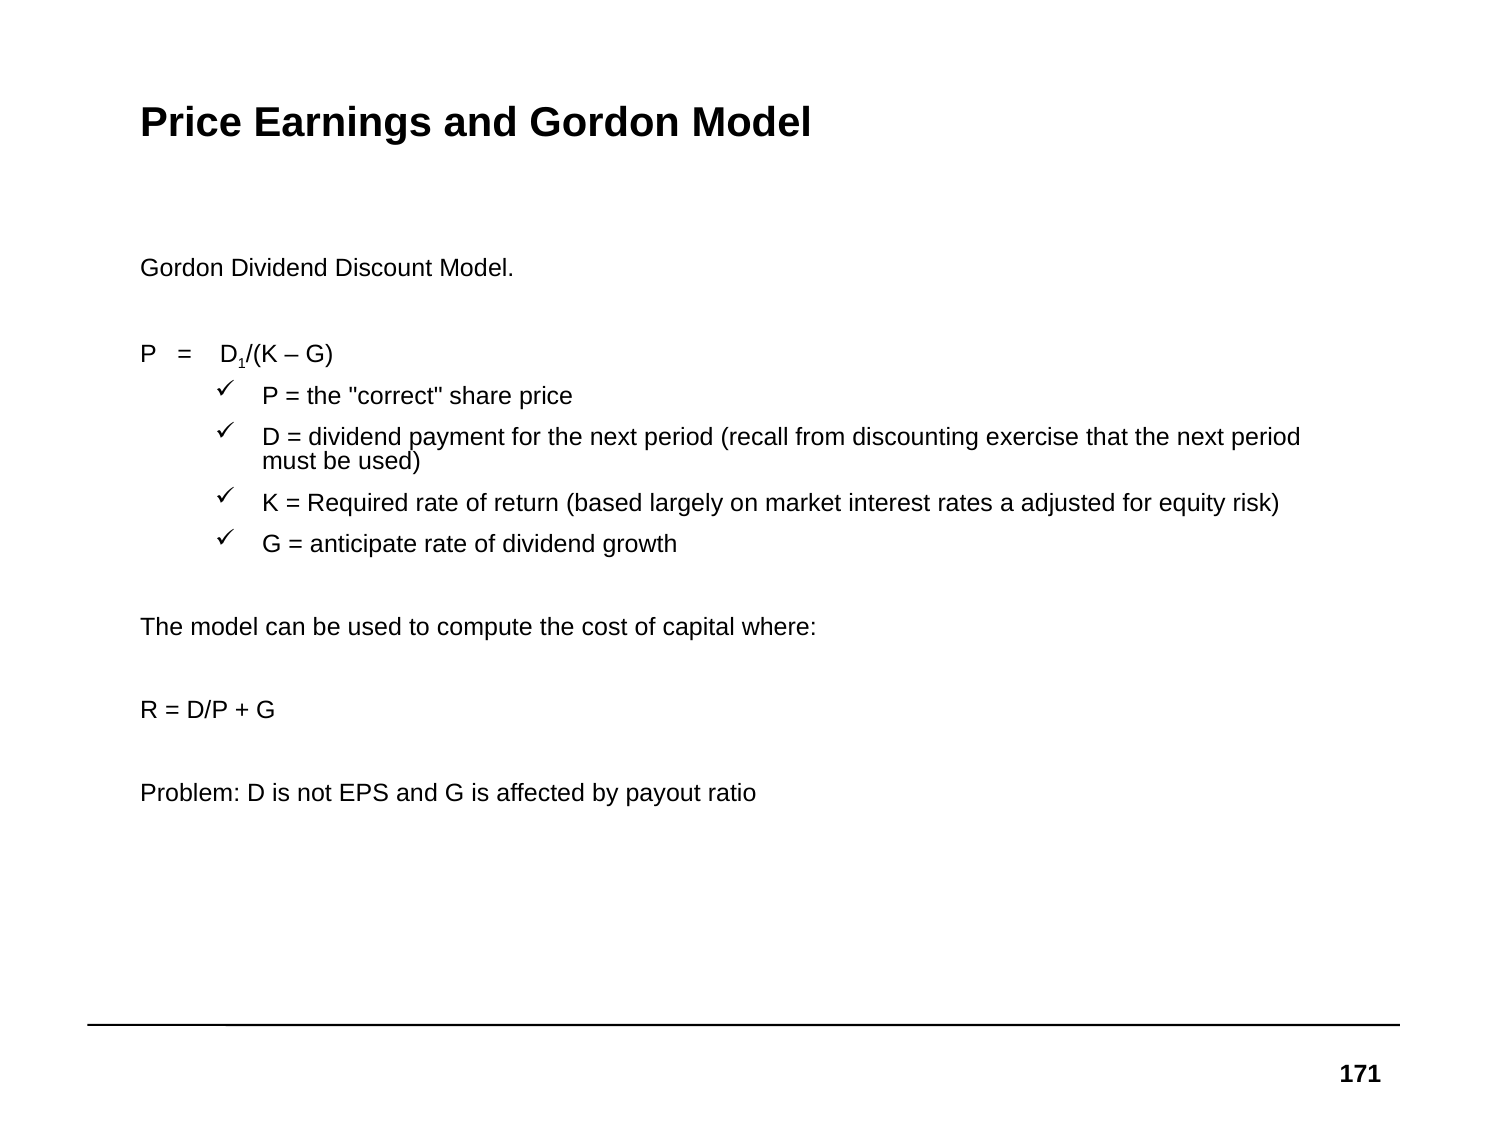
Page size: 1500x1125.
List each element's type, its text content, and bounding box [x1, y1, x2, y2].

title Price Earnings and Gordon Model [125, 87, 1375, 225]
list Gordon Dividend Discount Model. P = D1/(K – G) P = the "correct" share price D = dividend payment for the next period (recall from discounting exercise that the next period must be used) K = Required rate of return (based largely on market interest rates a adjusted for equity risk) G = anticipate rate of dividend growth The model can be used to compute the cost of capital where: R = D/P + G Problem: D is not EPS and G is affected by payout ratio [125, 249, 1338, 1000]
